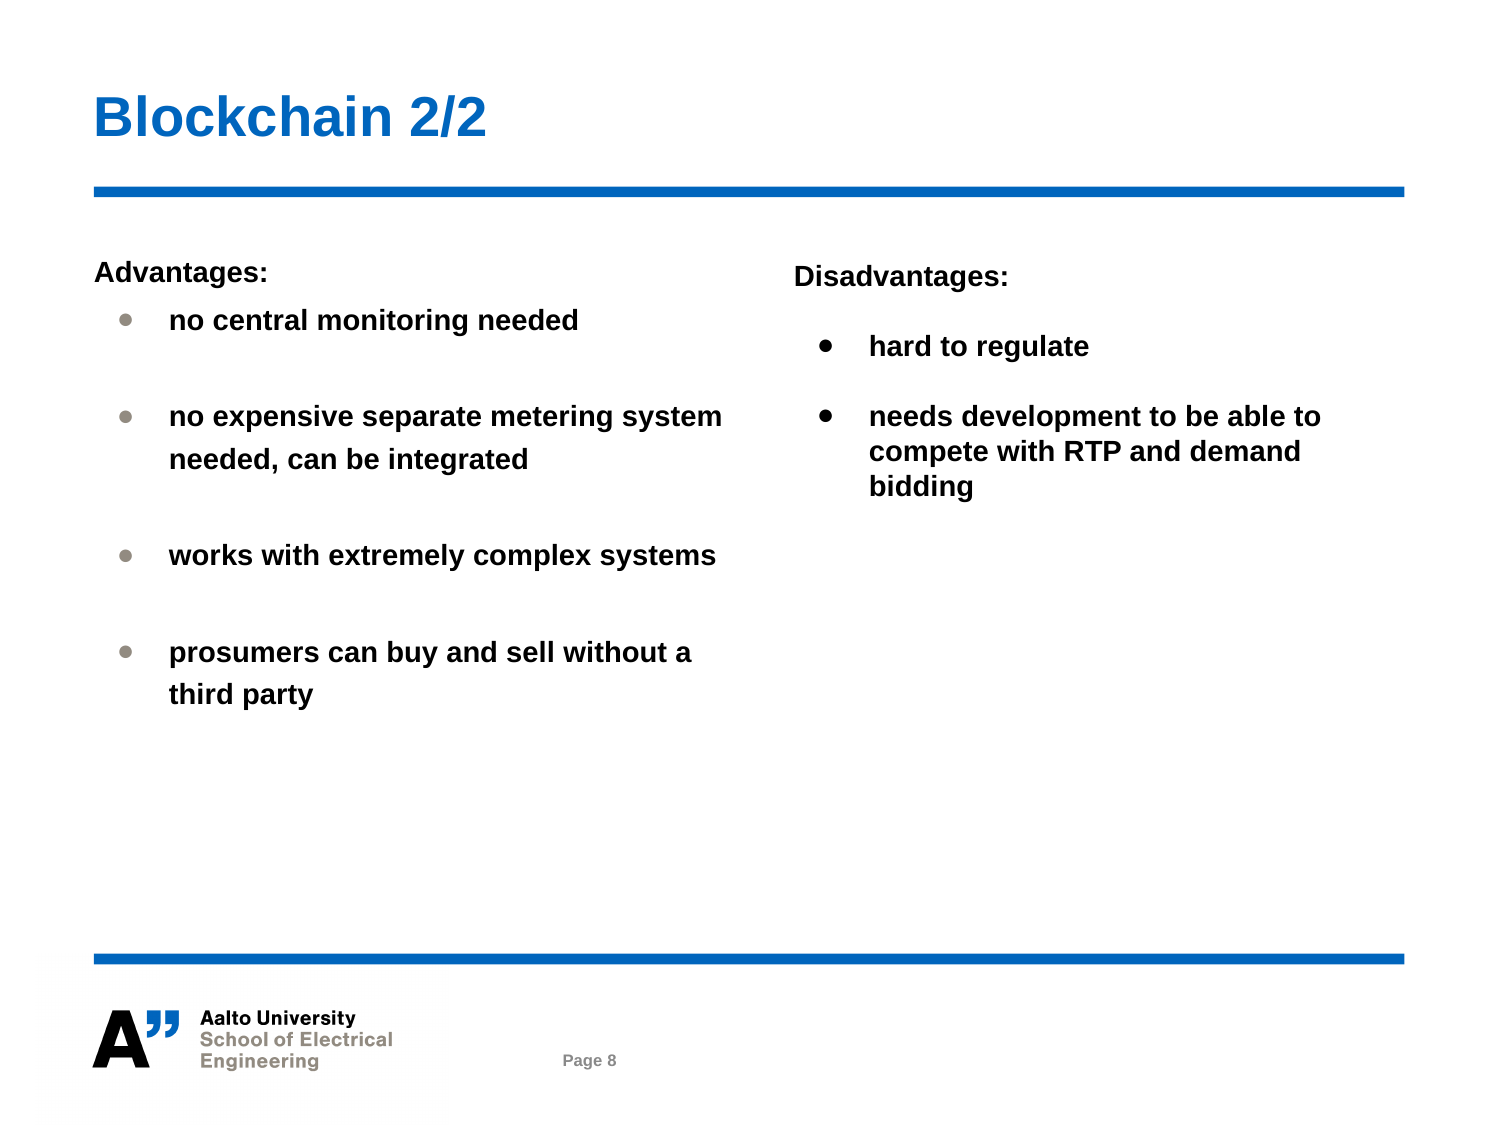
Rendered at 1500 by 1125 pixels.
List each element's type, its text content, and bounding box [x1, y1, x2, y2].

picture [35, 953, 449, 1125]
text_box Disadvantages: hard to regulate needs development to be able to compete with RTP and demand bidding [778, 242, 1405, 921]
title Blockchain 2/2 [93, 80, 1369, 228]
slide_number Page 8 [562, 1050, 816, 1071]
list Advantages: no central monitoring needed no expensive separate metering system needed, can be integrated works with extremely complex systems prosumers can buy and sell without a third party [93, 245, 750, 925]
